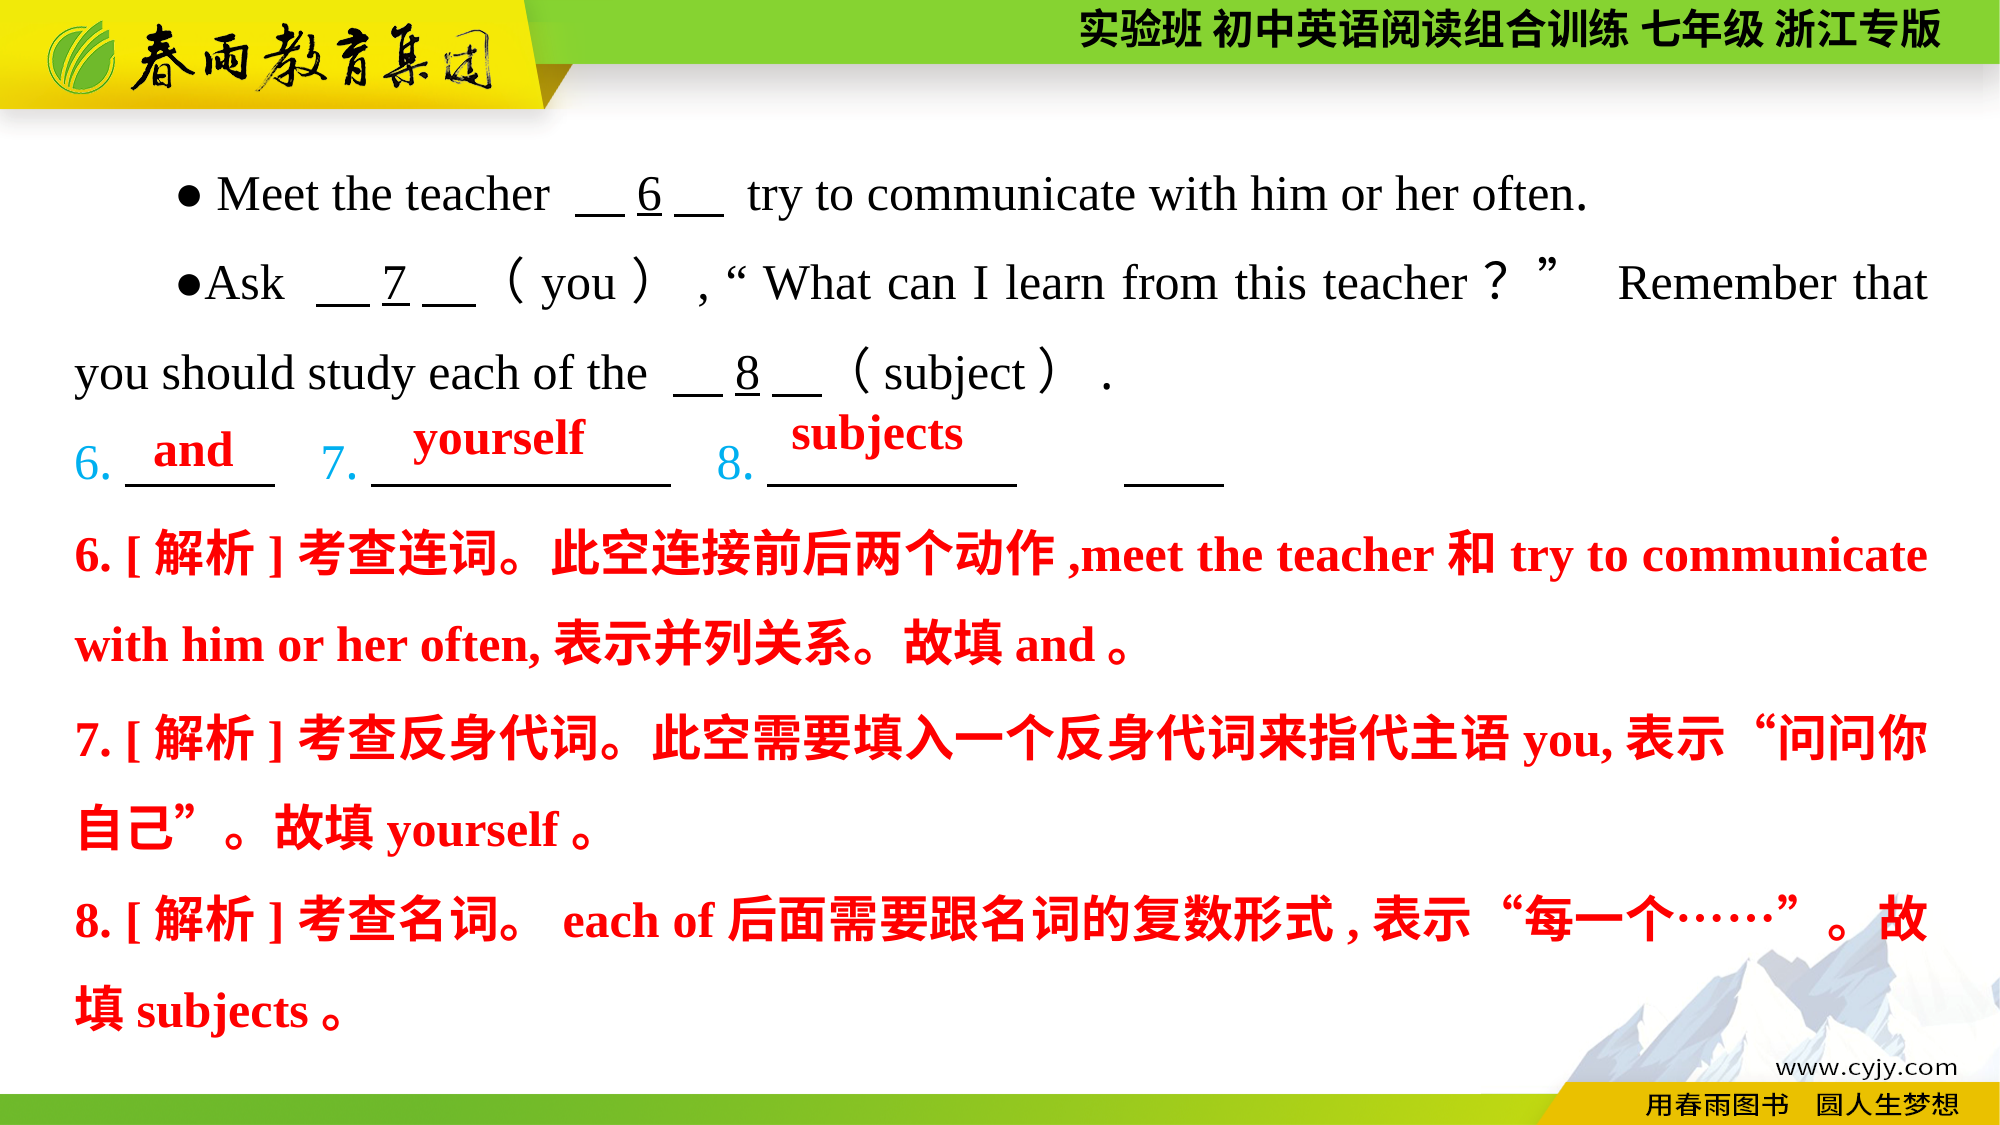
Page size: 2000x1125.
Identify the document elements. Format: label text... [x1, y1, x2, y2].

picture [0, 0, 2000, 1125]
text_box yourself [398, 397, 601, 472]
text_box 6. [解析]考查连词。此空连接前后两个动作,meet the teacher和try to communicate with him or her often,表示并列关系。故填and。 [59, 483, 1944, 668]
text_box and [138, 408, 249, 483]
text_box 8. [解析]考查名词。each of后面需要跟名词的复数形式,表示“每一个……”。故填subjects。 [59, 849, 1944, 1045]
list ●Meet the teacher 6 try to communicate with him or her often. ●Ask 7 （you）, “ What can I learn from this teacher？” Remember that you should study each of the 8 （subject）. 6. 7. 8. [59, 122, 1944, 483]
text_box 7. [解析]考查反身代词。此空需要填入一个反身代词来指代主语you,表示“问问你自己”。故填yourself。 [59, 668, 1944, 849]
text_box subjects [776, 392, 979, 468]
